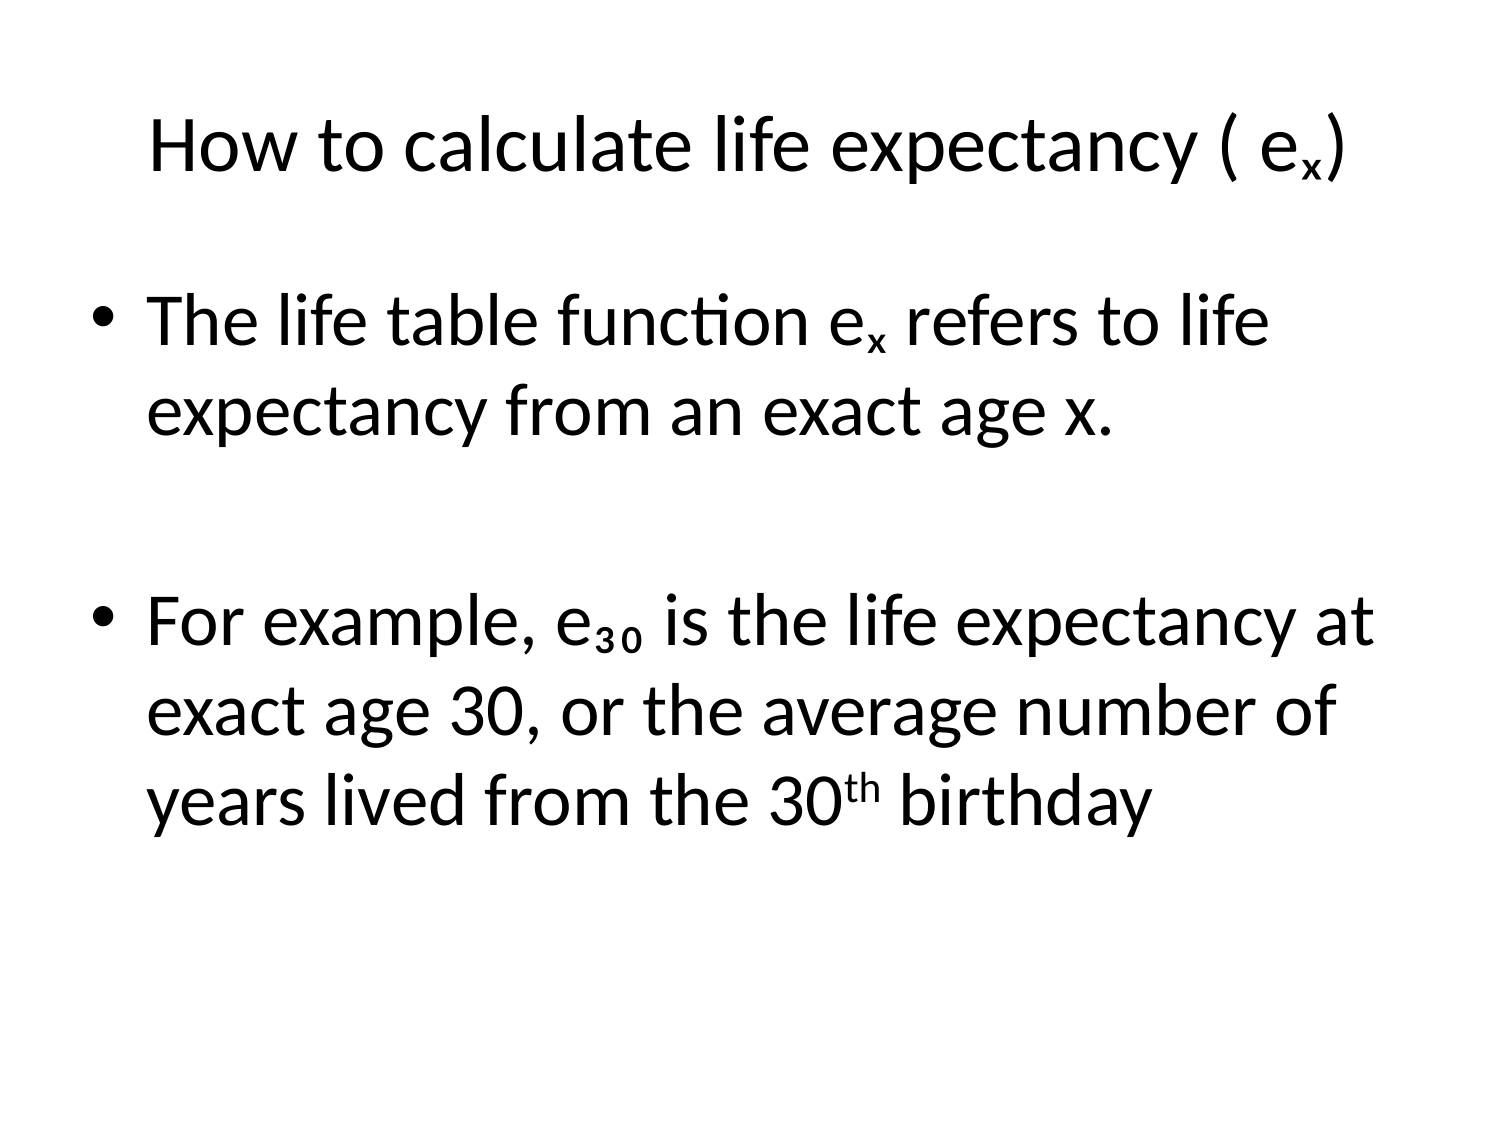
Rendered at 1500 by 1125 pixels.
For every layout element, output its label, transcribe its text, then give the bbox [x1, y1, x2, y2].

list The life table function eₓ refers to life expectancy from an exact age x. For example, e₃₀ is the life expectancy at exact age 30, or the average number of years lived from the 30th birthday [75, 262, 1425, 1005]
title How to calculate life expectancy ( eₓ) [75, 45, 1425, 233]
